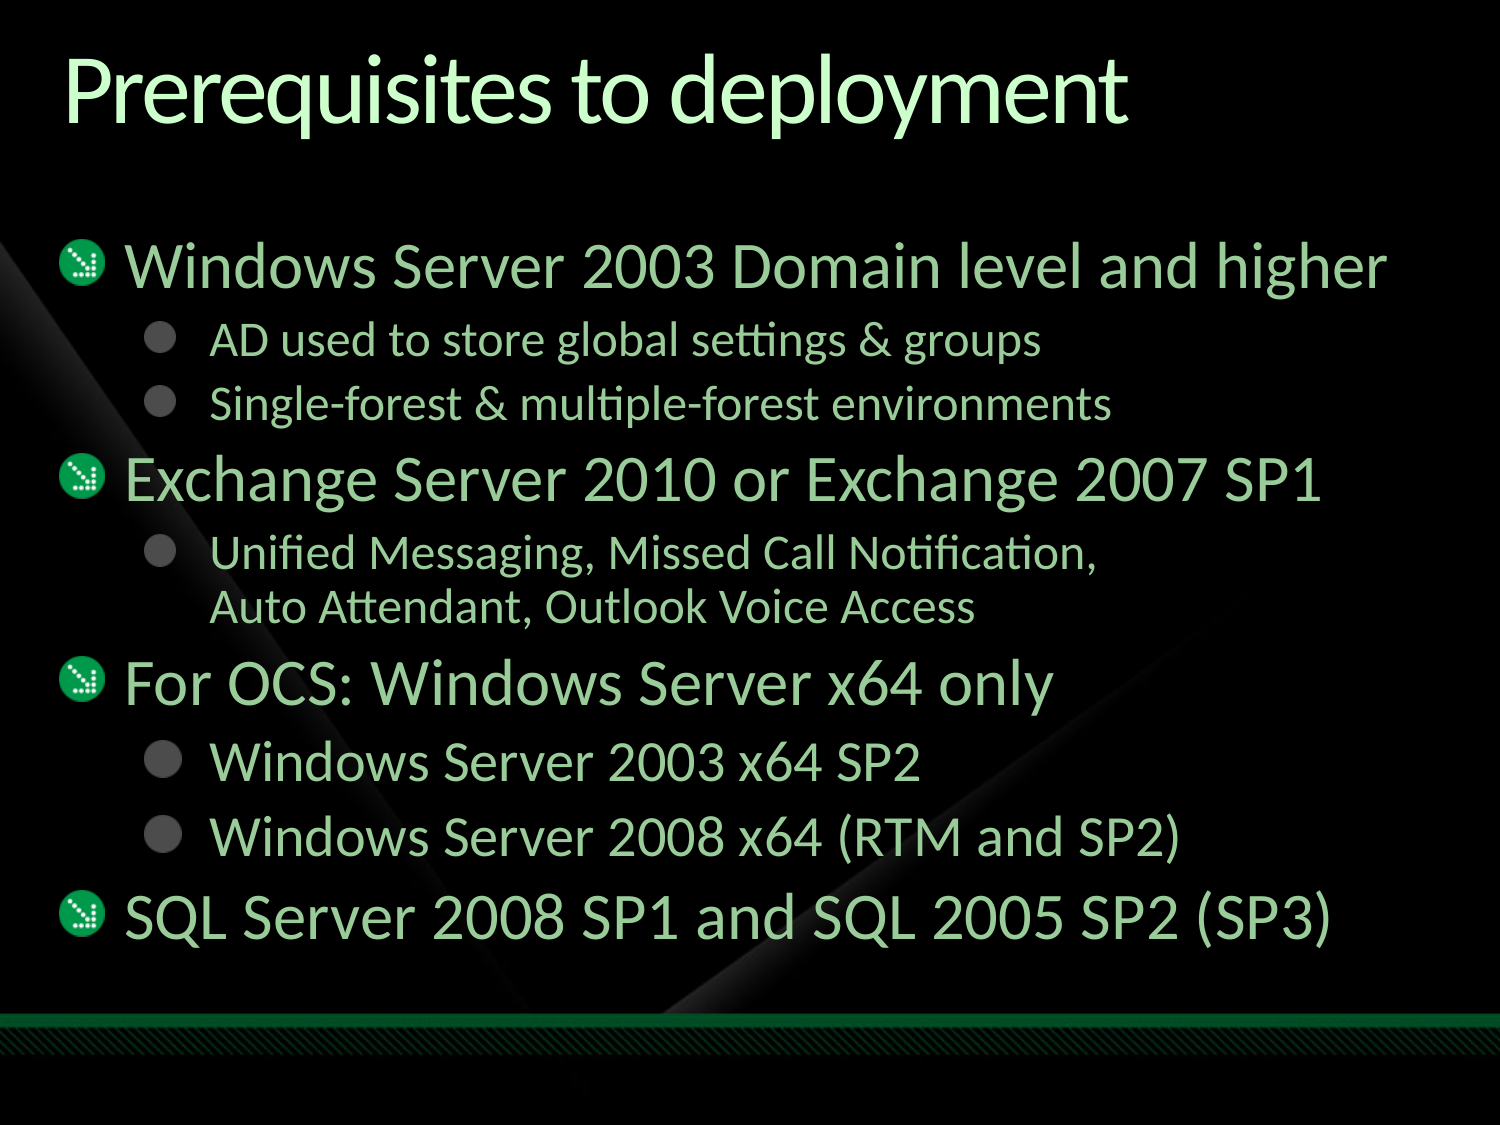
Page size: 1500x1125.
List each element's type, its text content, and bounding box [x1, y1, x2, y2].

picture [0, 0, 1500, 1125]
list Windows Server 2003 Domain level and higher AD used to store global settings & groups Single-forest & multiple-forest environments Exchange Server 2010 or Exchange 2007 SP1 Unified Messaging, Missed Call Notification, Auto Attendant, Outlook Voice Access For OCS: Windows Server x64 only Windows Server 2003 x64 SP2 Windows Server 2008 x64 (RTM and SP2) SQL Server 2008 SP1 and SQL 2005 SP2 (SP3) [59, 231, 1461, 1001]
title Prerequisites to deployment [62, 37, 1438, 147]
